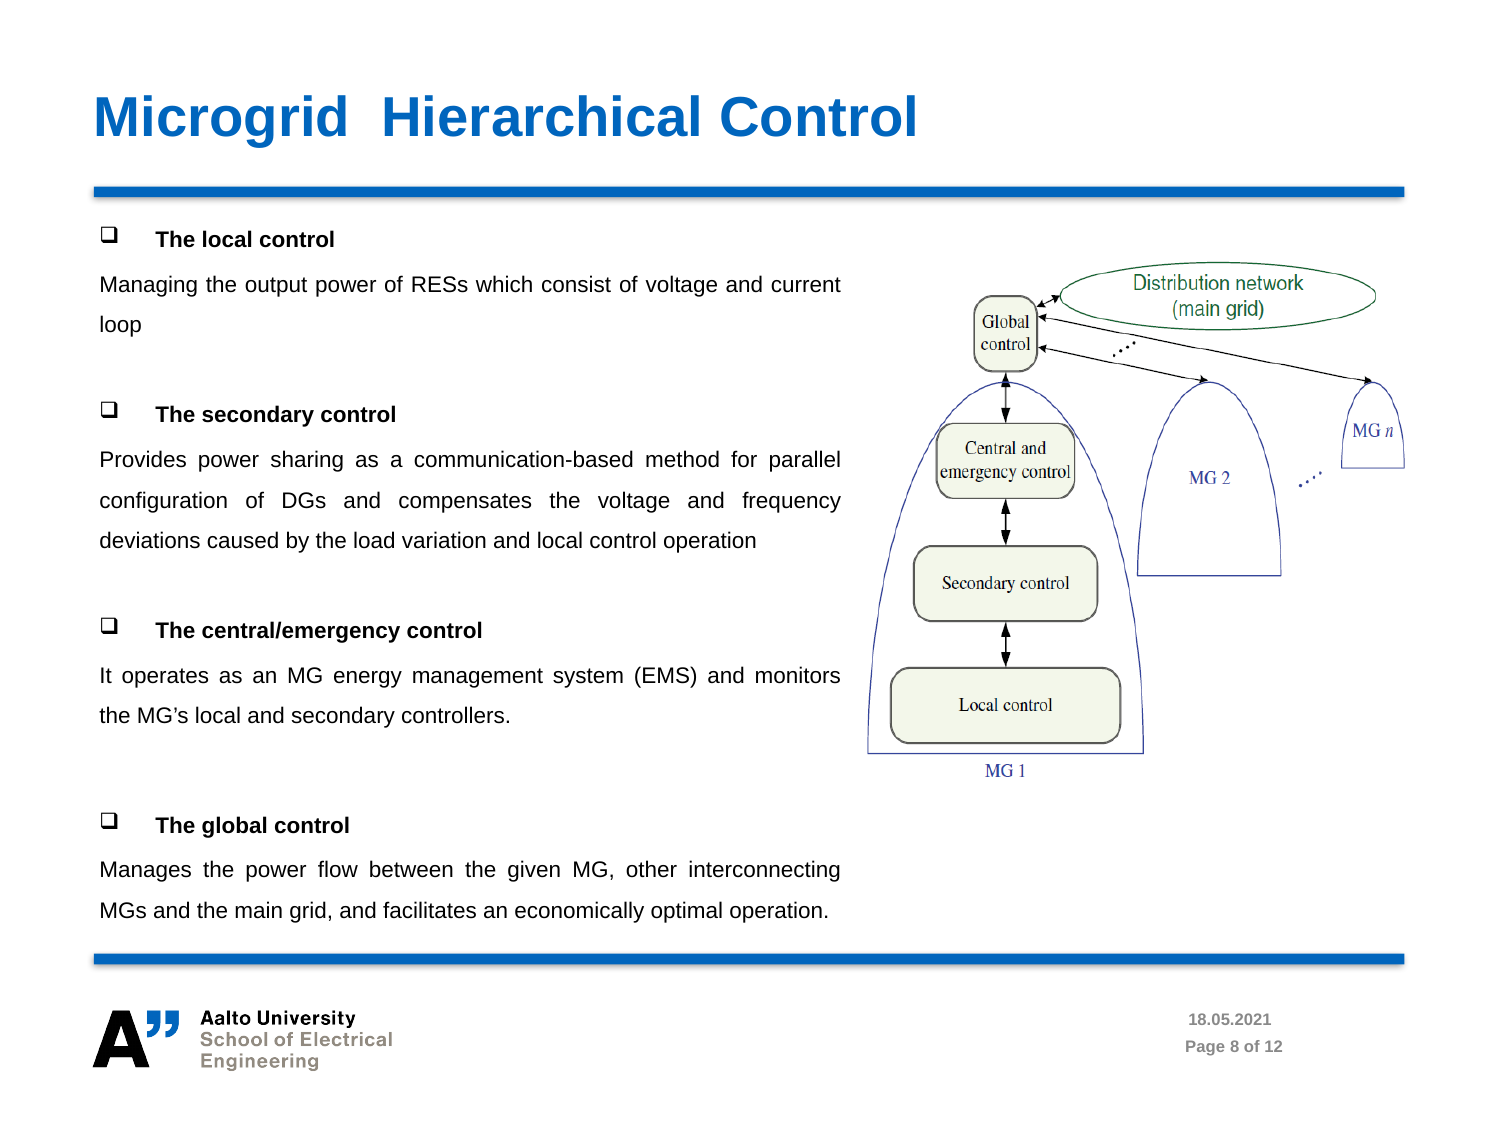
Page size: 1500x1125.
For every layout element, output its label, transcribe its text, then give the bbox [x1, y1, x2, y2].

picture [35, 953, 449, 1125]
list The local control Managing the output power of RESs which consist of voltage and current loop The secondary control Provides power sharing as a communication-based method for parallel configuration of DGs and compensates the voltage and frequency deviations caused by the load variation and local control operation The central/emergency control It operates as an MG energy management system (EMS) and monitors the MG’s local and secondary controllers. The global control Manages the power flow between the given MG, other interconnecting MGs and the main grid, and facilitates an economically optimal operation. [99, 228, 842, 933]
title Microgrid Hierarchical Control [93, 80, 1369, 228]
slide_number Page 8 of 12 [1185, 1035, 1439, 1066]
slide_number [1188, 1008, 1441, 1036]
picture [856, 259, 1415, 783]
